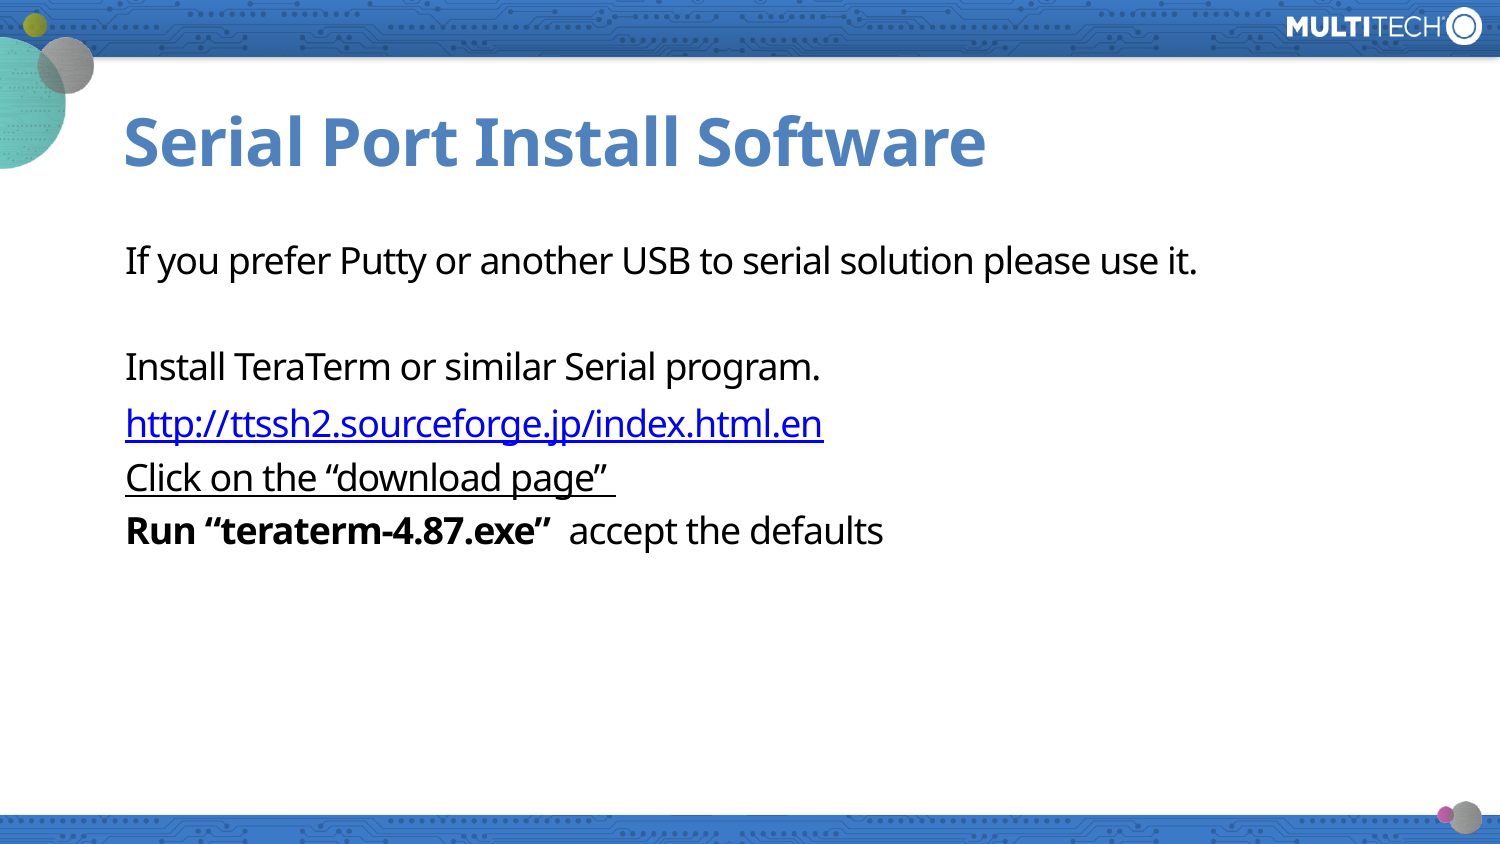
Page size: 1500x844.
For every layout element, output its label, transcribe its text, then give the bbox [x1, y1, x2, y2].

picture [0, 0, 1500, 169]
list If you prefer Putty or another USB to serial solution please use it. Install TeraTerm or similar Serial program. http://ttssh2.sourceforge.jp/index.html.en Click on the “download page” Run “teraterm-4.87.exe” accept the defaults [87, 234, 1475, 797]
title Serial Port Install Software [87, 71, 1475, 213]
picture [0, 801, 1500, 844]
